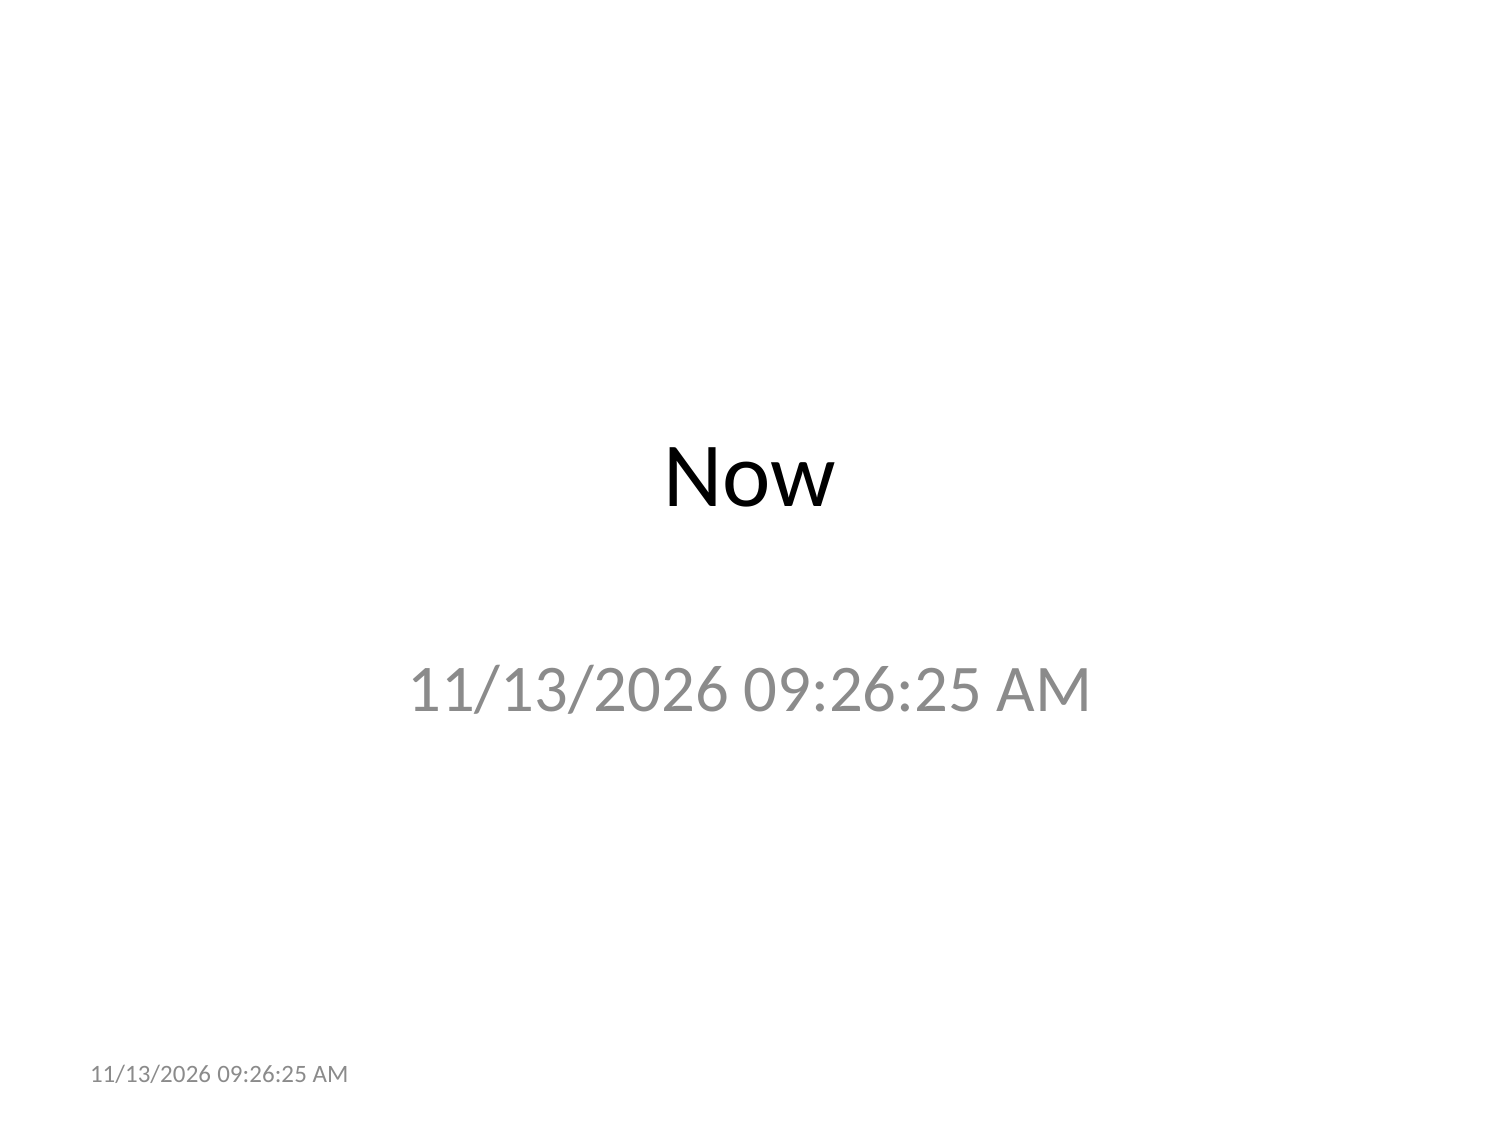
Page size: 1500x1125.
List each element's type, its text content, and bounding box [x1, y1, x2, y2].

title Now [112, 349, 1388, 591]
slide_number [75, 1042, 425, 1103]
subtitle 2011-12-19 10:20:04 AM [225, 637, 1275, 925]
